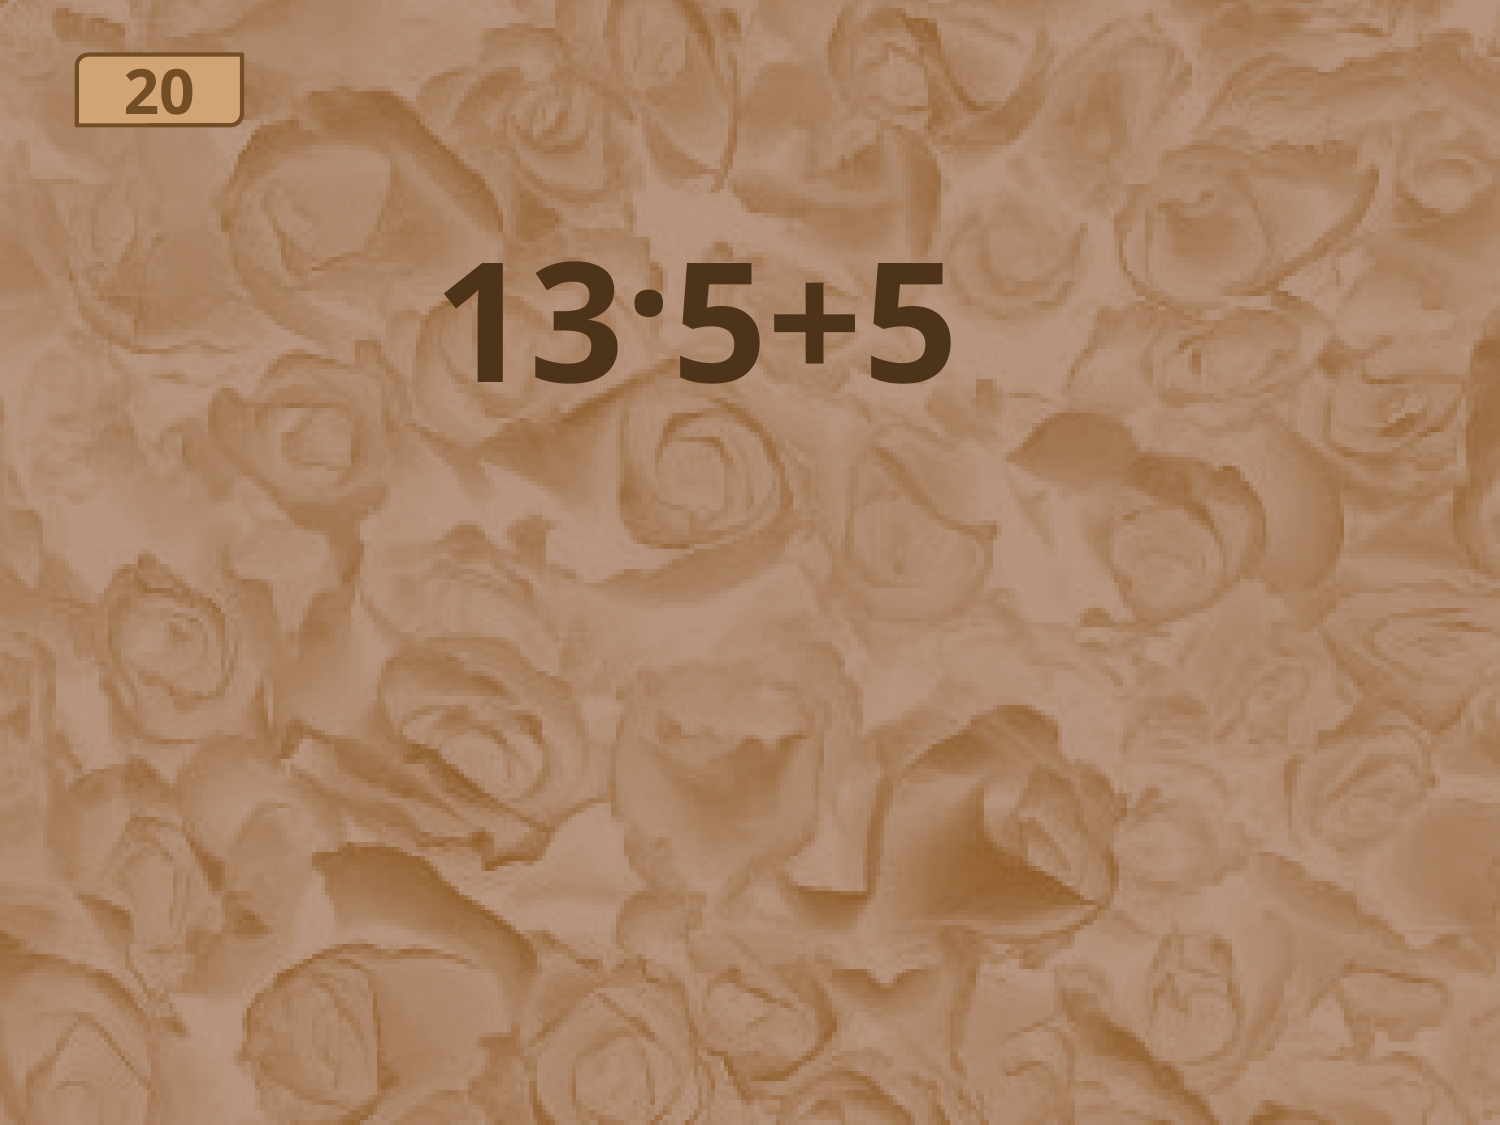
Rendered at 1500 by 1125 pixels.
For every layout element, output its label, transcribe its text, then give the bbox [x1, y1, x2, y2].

text_box 20 [74, 52, 245, 128]
text_box 13·5+5 [159, 208, 1365, 423]
